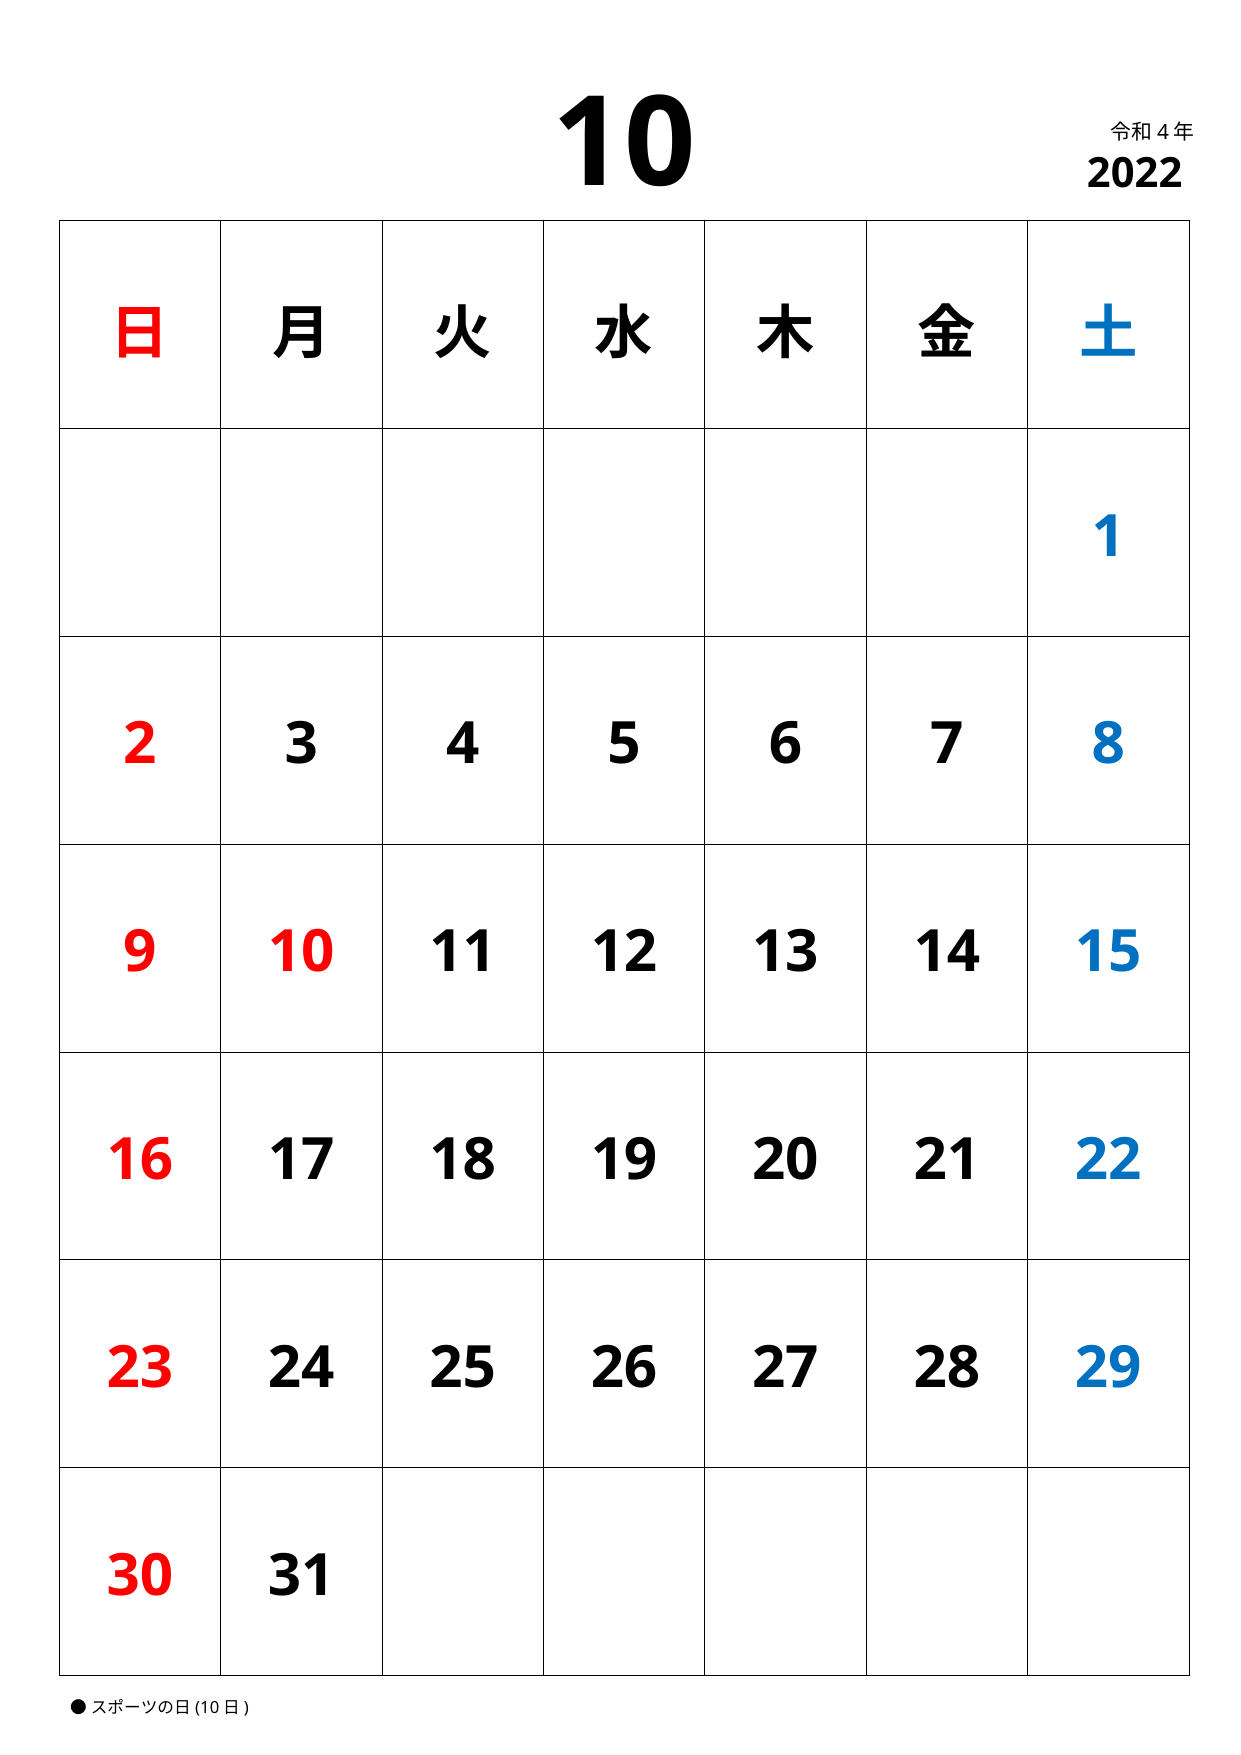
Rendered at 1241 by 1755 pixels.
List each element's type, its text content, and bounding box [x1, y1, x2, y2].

table_cell 29 [1028, 1260, 1189, 1467]
table_header 水 [544, 221, 704, 428]
table_cell 2 [60, 637, 220, 844]
table_cell 10 [221, 845, 382, 1052]
table_header 土 [1028, 221, 1189, 428]
table_cell 18 [383, 1053, 543, 1259]
text_box ●スポーツの日(10日) [55, 1689, 264, 1725]
table_header 金 [867, 221, 1027, 428]
table_cell [544, 429, 704, 636]
table_cell 11 [383, 845, 543, 1052]
table_header 火 [383, 221, 543, 428]
table_cell 15 [1028, 845, 1189, 1052]
table_cell 19 [544, 1053, 704, 1259]
text_box 2022 [1072, 138, 1198, 204]
table_cell [544, 1468, 704, 1675]
table_cell 5 [544, 637, 704, 844]
table_cell [867, 1468, 1027, 1675]
table_header 月 [221, 221, 382, 428]
table_cell 16 [60, 1053, 220, 1259]
table_cell 14 [867, 845, 1027, 1052]
table_cell [383, 429, 543, 636]
table_cell 13 [705, 845, 866, 1052]
table_cell 30 [60, 1468, 220, 1675]
table_cell 25 [383, 1260, 543, 1467]
table_cell 20 [705, 1053, 866, 1259]
table_cell 21 [867, 1053, 1027, 1259]
table_cell 9 [60, 845, 220, 1052]
table_cell [221, 429, 382, 636]
table_cell [60, 429, 220, 636]
table_header 日 [60, 221, 220, 428]
table_cell [705, 1468, 866, 1675]
table_cell [1028, 1468, 1189, 1675]
text_box 令和4年 [1095, 110, 1210, 151]
text_box 10 [537, 53, 711, 219]
table_cell 12 [544, 845, 704, 1052]
table_cell 3 [221, 637, 382, 844]
table_cell 8 [1028, 637, 1189, 844]
table_cell 27 [705, 1260, 866, 1467]
table_cell 26 [544, 1260, 704, 1467]
table_cell 24 [221, 1260, 382, 1467]
table_cell 7 [867, 637, 1027, 844]
table_cell [705, 429, 866, 636]
table_cell 4 [383, 637, 543, 844]
table_cell 28 [867, 1260, 1027, 1467]
table_cell [867, 429, 1027, 636]
table_header 木 [705, 221, 866, 428]
table_cell 1 [1028, 429, 1189, 636]
table_cell 31 [221, 1468, 382, 1675]
table_cell [383, 1468, 543, 1675]
table_cell 17 [221, 1053, 382, 1259]
table_cell 6 [705, 637, 866, 844]
table_cell 23 [60, 1260, 220, 1467]
table_cell 22 [1028, 1053, 1189, 1259]
